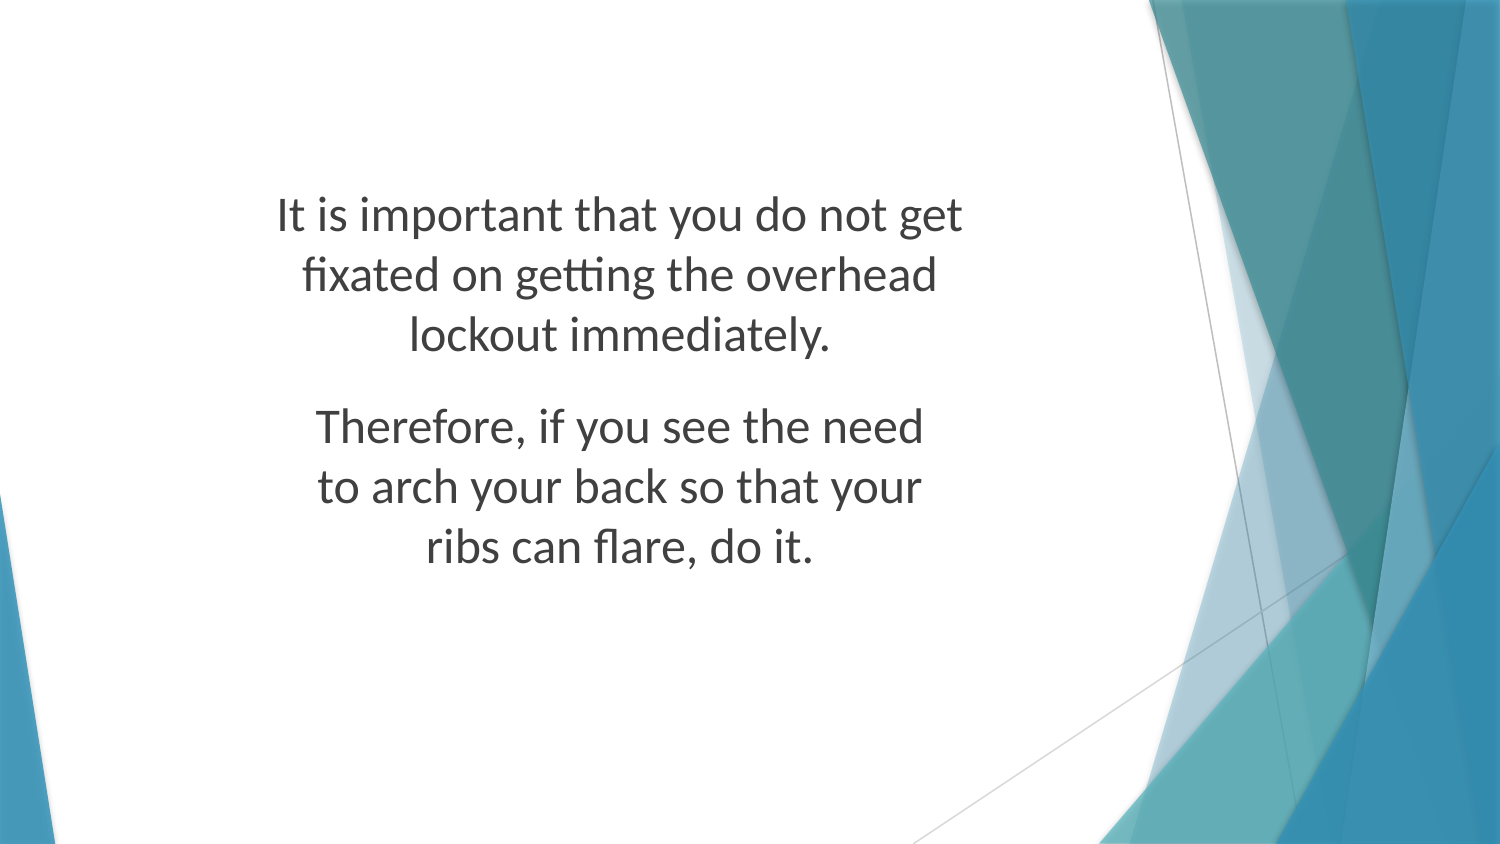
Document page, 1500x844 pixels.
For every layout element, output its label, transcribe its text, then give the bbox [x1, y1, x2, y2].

list It is important that you do not get fixated on getting the overhead lockout immediately. [230, 173, 1010, 517]
text_box Therefore, if you see the need to arch your back so that your ribs can flare, do it. [289, 386, 951, 729]
